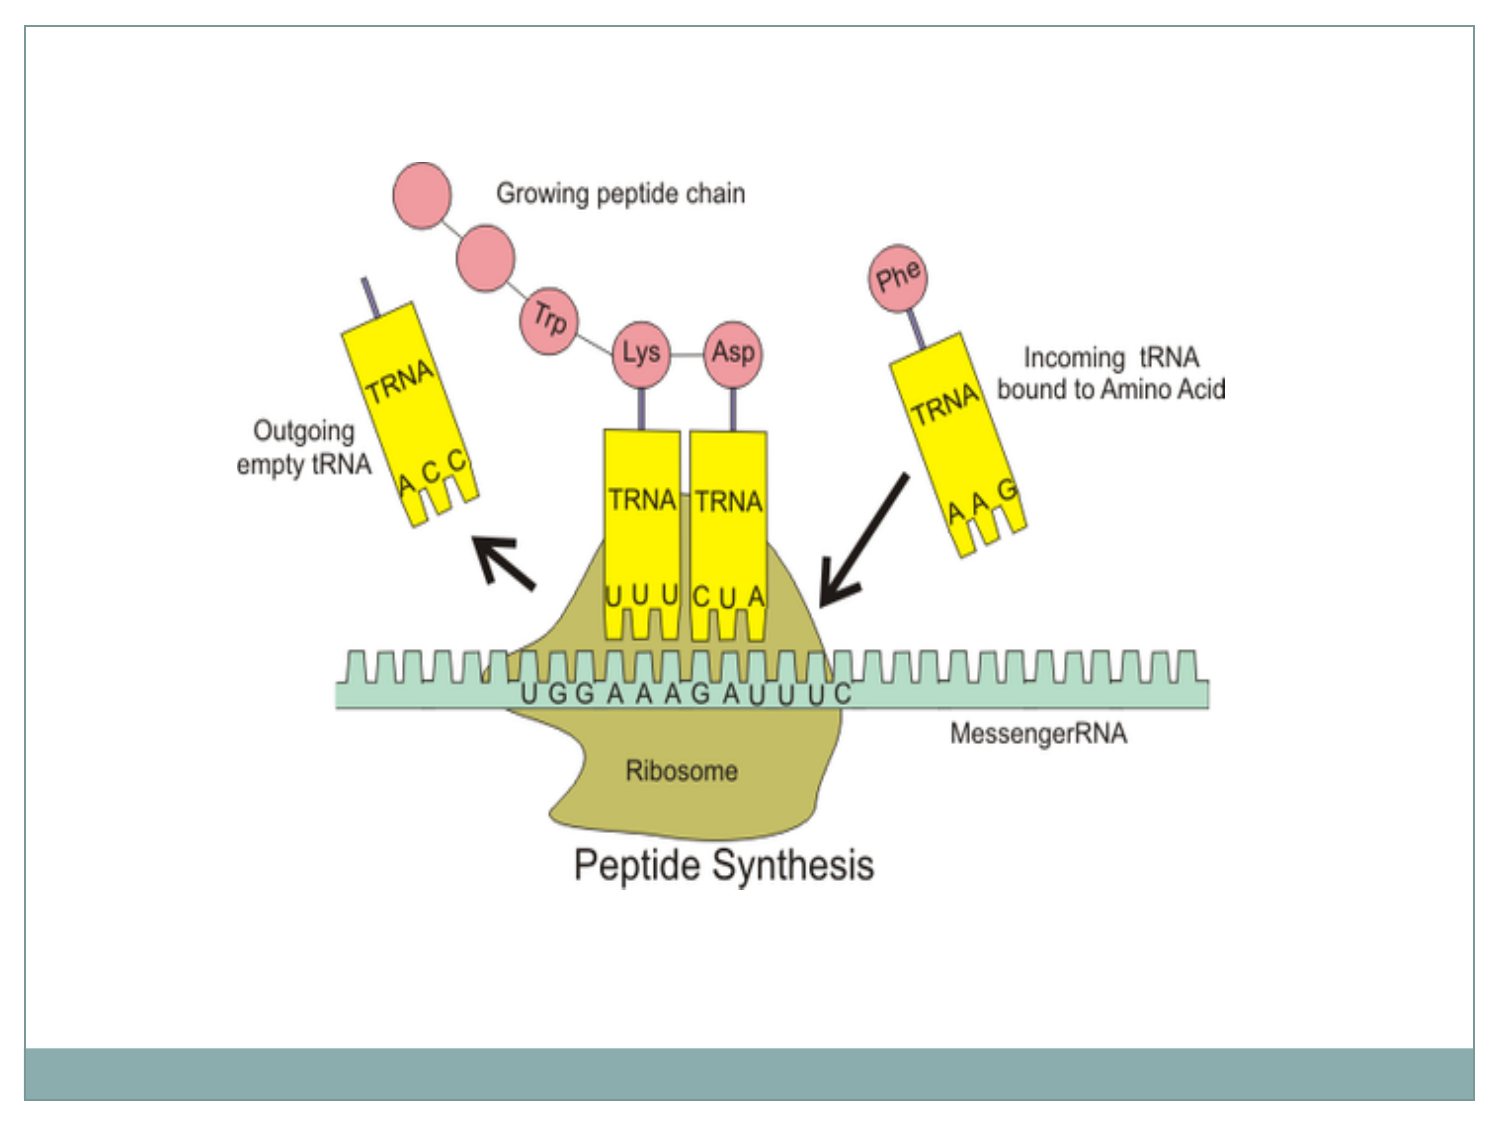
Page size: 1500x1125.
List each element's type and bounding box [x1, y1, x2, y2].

picture [237, 162, 1226, 890]
